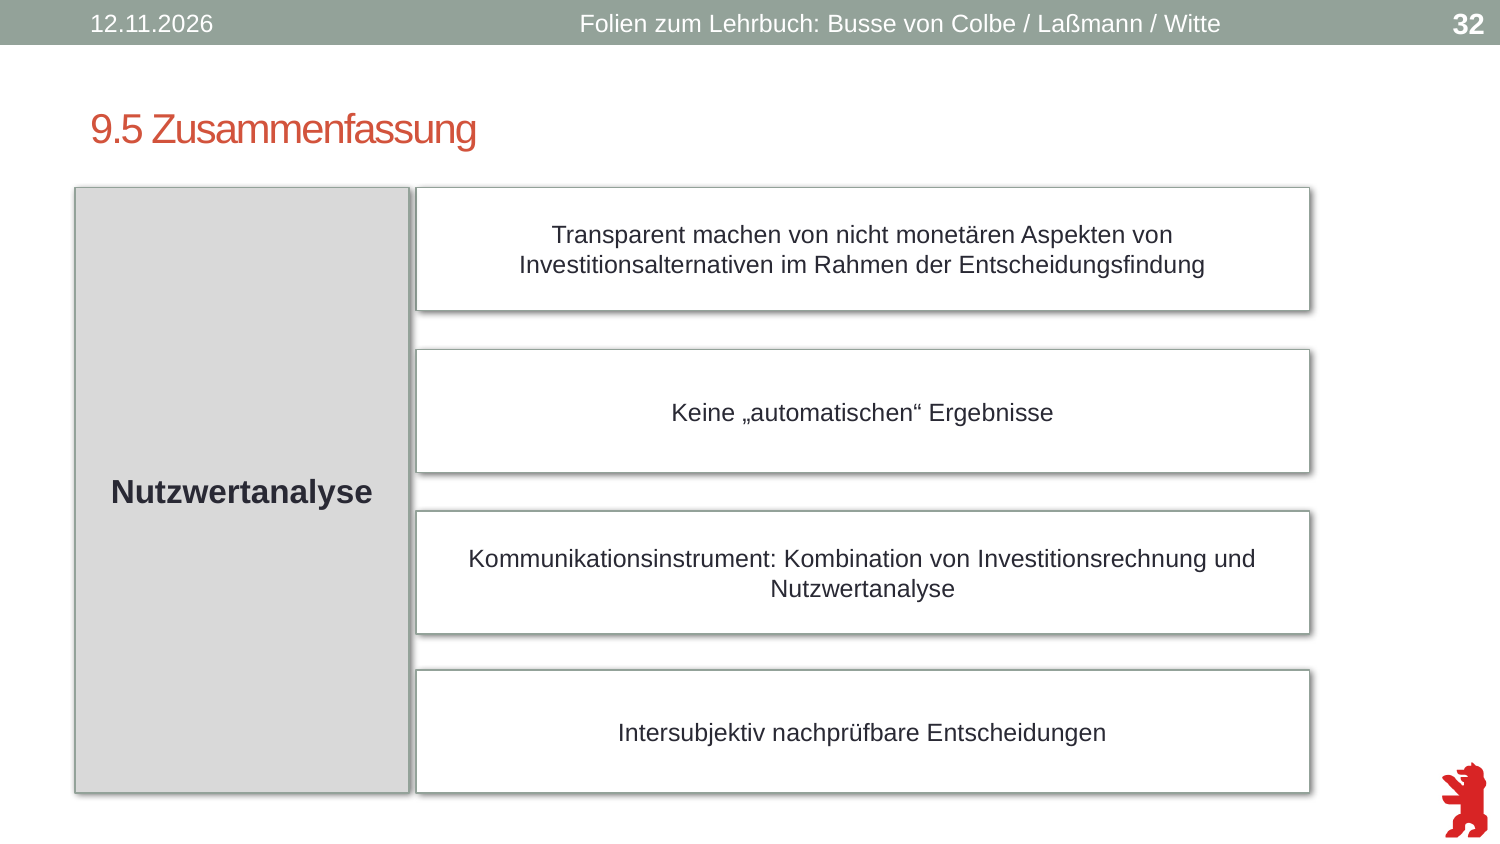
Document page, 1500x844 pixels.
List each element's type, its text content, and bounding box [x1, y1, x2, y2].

title 9.5 Zusammenfassung [75, 65, 1500, 188]
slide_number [75, 2, 550, 43]
slide_number 32 [1325, 2, 1500, 43]
picture [1434, 760, 1500, 844]
text_box Intersubjektiv nachprüfbare Entscheidungen [415, 669, 1310, 794]
text_box Transparent machen von nicht monetären Aspekten von Investitionsalternativen im Rahmen der Entscheidungsfindung [416, 187, 1310, 311]
footer Folien zum Lehrbuch: Busse von Colbe / Laßmann / Witte [562, 2, 1238, 43]
text_box Kommunikationsinstrument: Kombination von Investitionsrechnung und Nutzwertanalyse [415, 510, 1310, 635]
text_box Keine „automatischen“ Ergebnisse [415, 349, 1310, 473]
text_box Nutzwertanalyse [74, 187, 410, 794]
